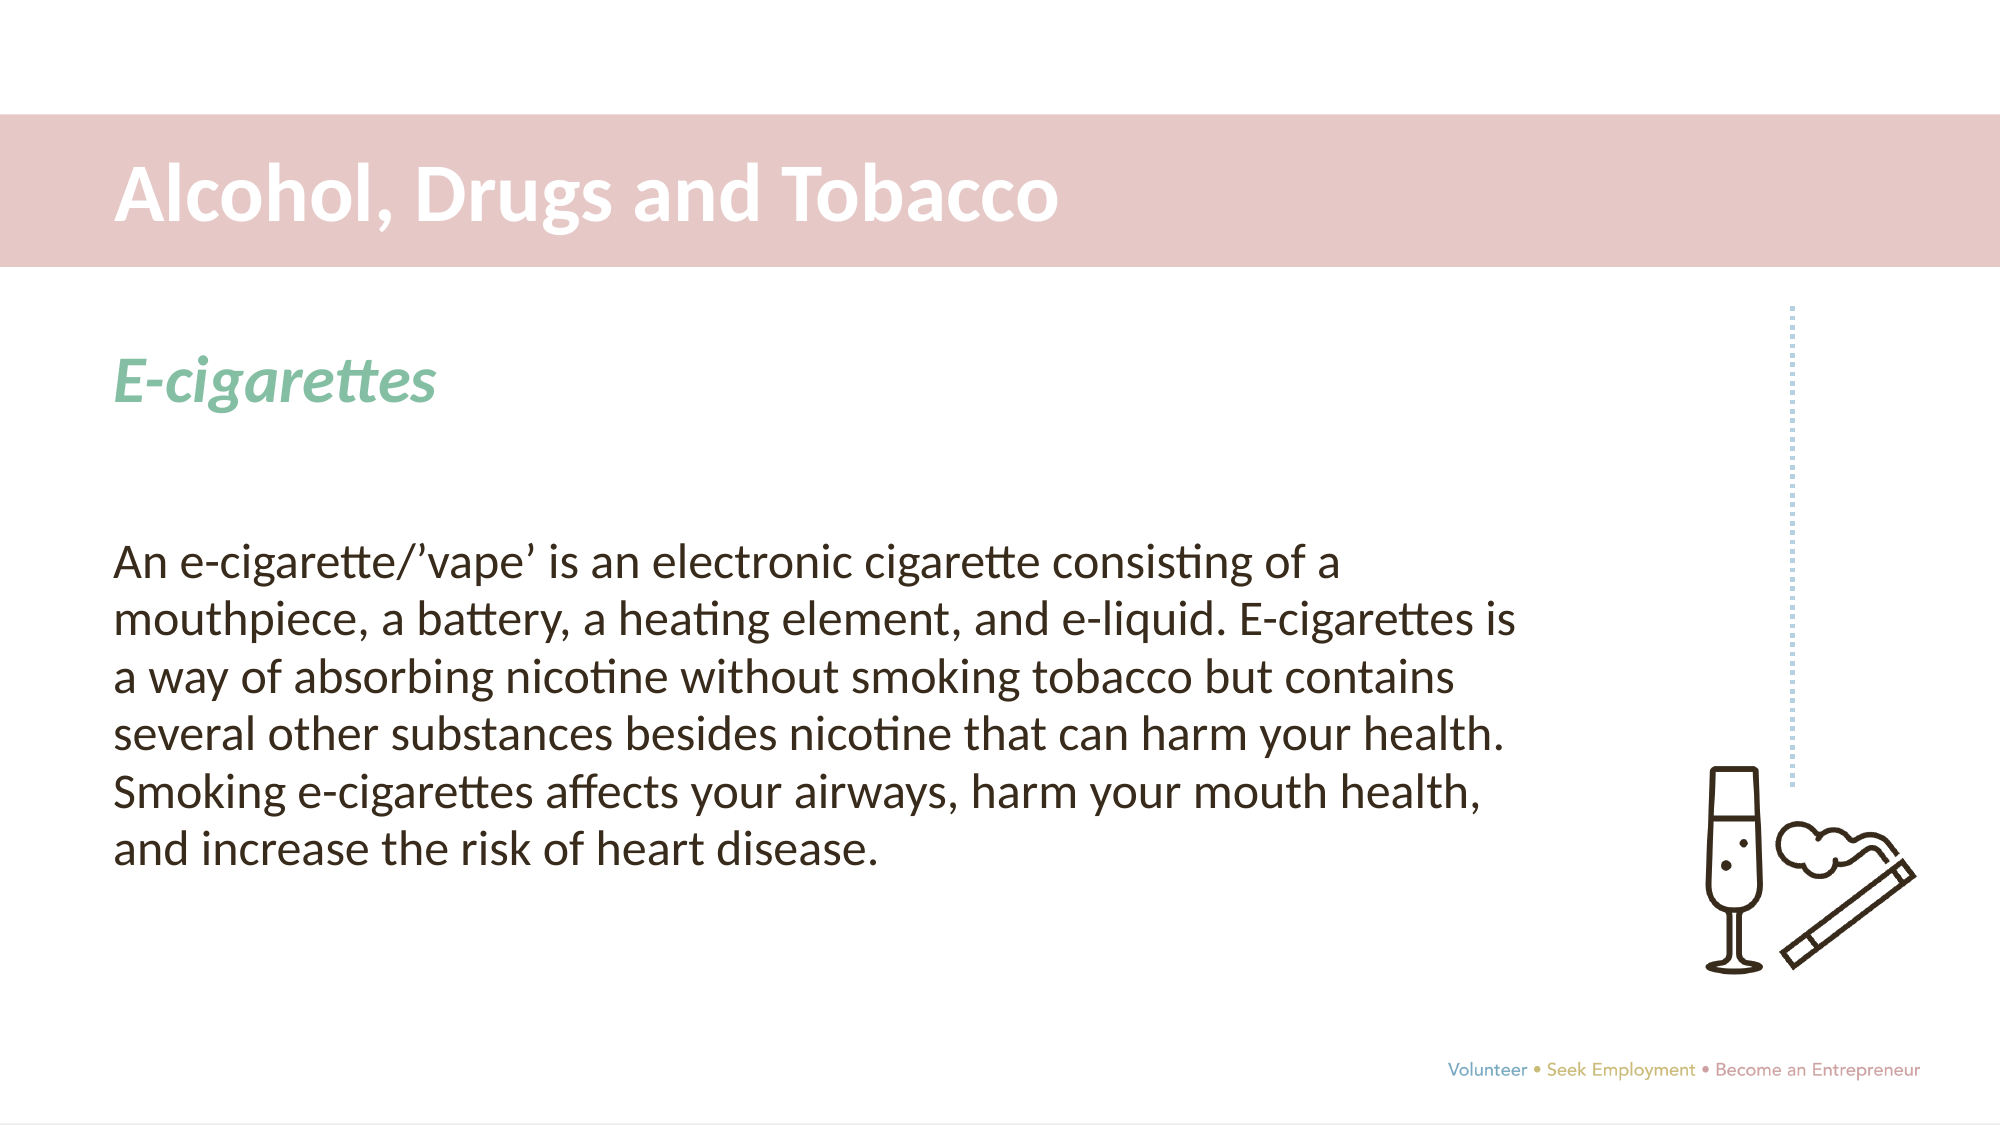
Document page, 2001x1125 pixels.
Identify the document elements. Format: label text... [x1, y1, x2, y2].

text_box [0, 113, 2000, 268]
picture [1418, 1046, 1971, 1103]
text_box Alcohol, Drugs and Tobacco [99, 147, 1312, 290]
text_box E-cigarettes An e-cigarette/’vape’ is an electronic cigarette consisting of a mouthpiece, a battery, a heating element, and e-liquid. E-cigarettes is a way of absorbing nicotine without smoking tobacco but contains several other substances besides nicotine that can harm your health. Smoking e-cigarettes affects your airways, harm your mouth health, and increase the risk of heart disease. [98, 350, 1539, 975]
picture [1621, 757, 1938, 995]
